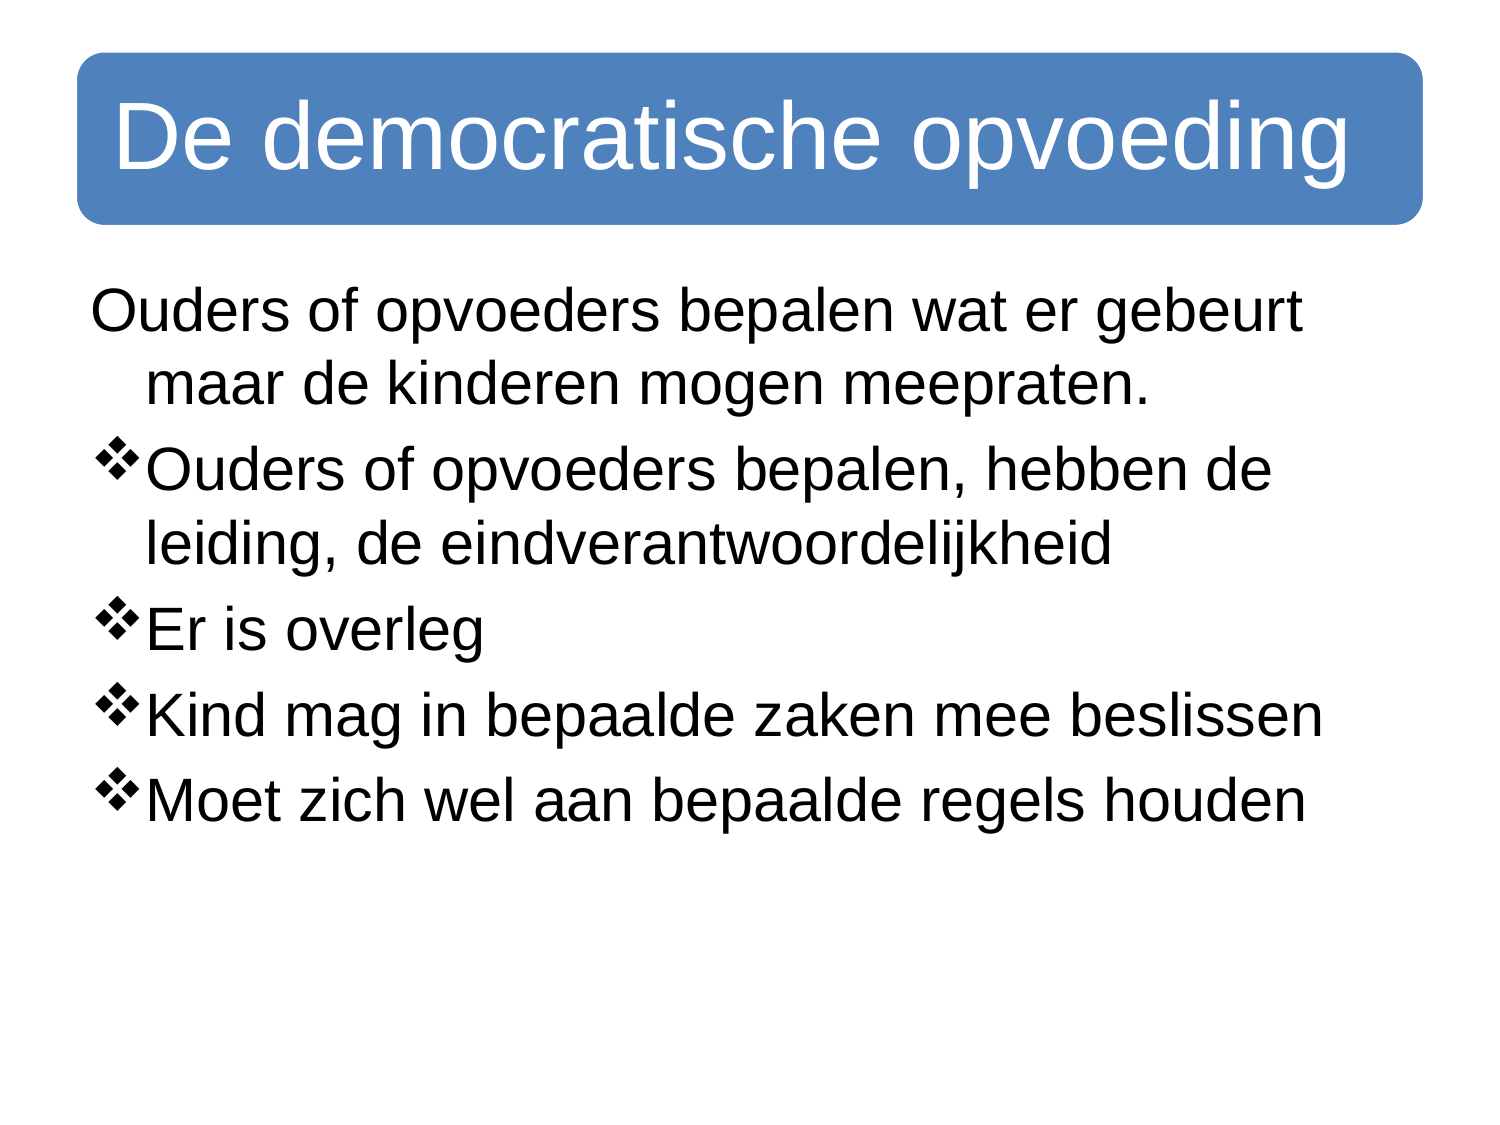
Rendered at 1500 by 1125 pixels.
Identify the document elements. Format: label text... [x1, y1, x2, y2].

list Ouders of opvoeders bepalen wat er gebeurt maar de kinderen mogen meepraten. Ouders of opvoeders bepalen, hebben de leiding, de eindverantwoordelijkheid Er is overleg Kind mag in bepaalde zaken mee beslissen Moet zich wel aan bepaalde regels houden [75, 262, 1425, 1005]
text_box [74, 44, 1426, 233]
